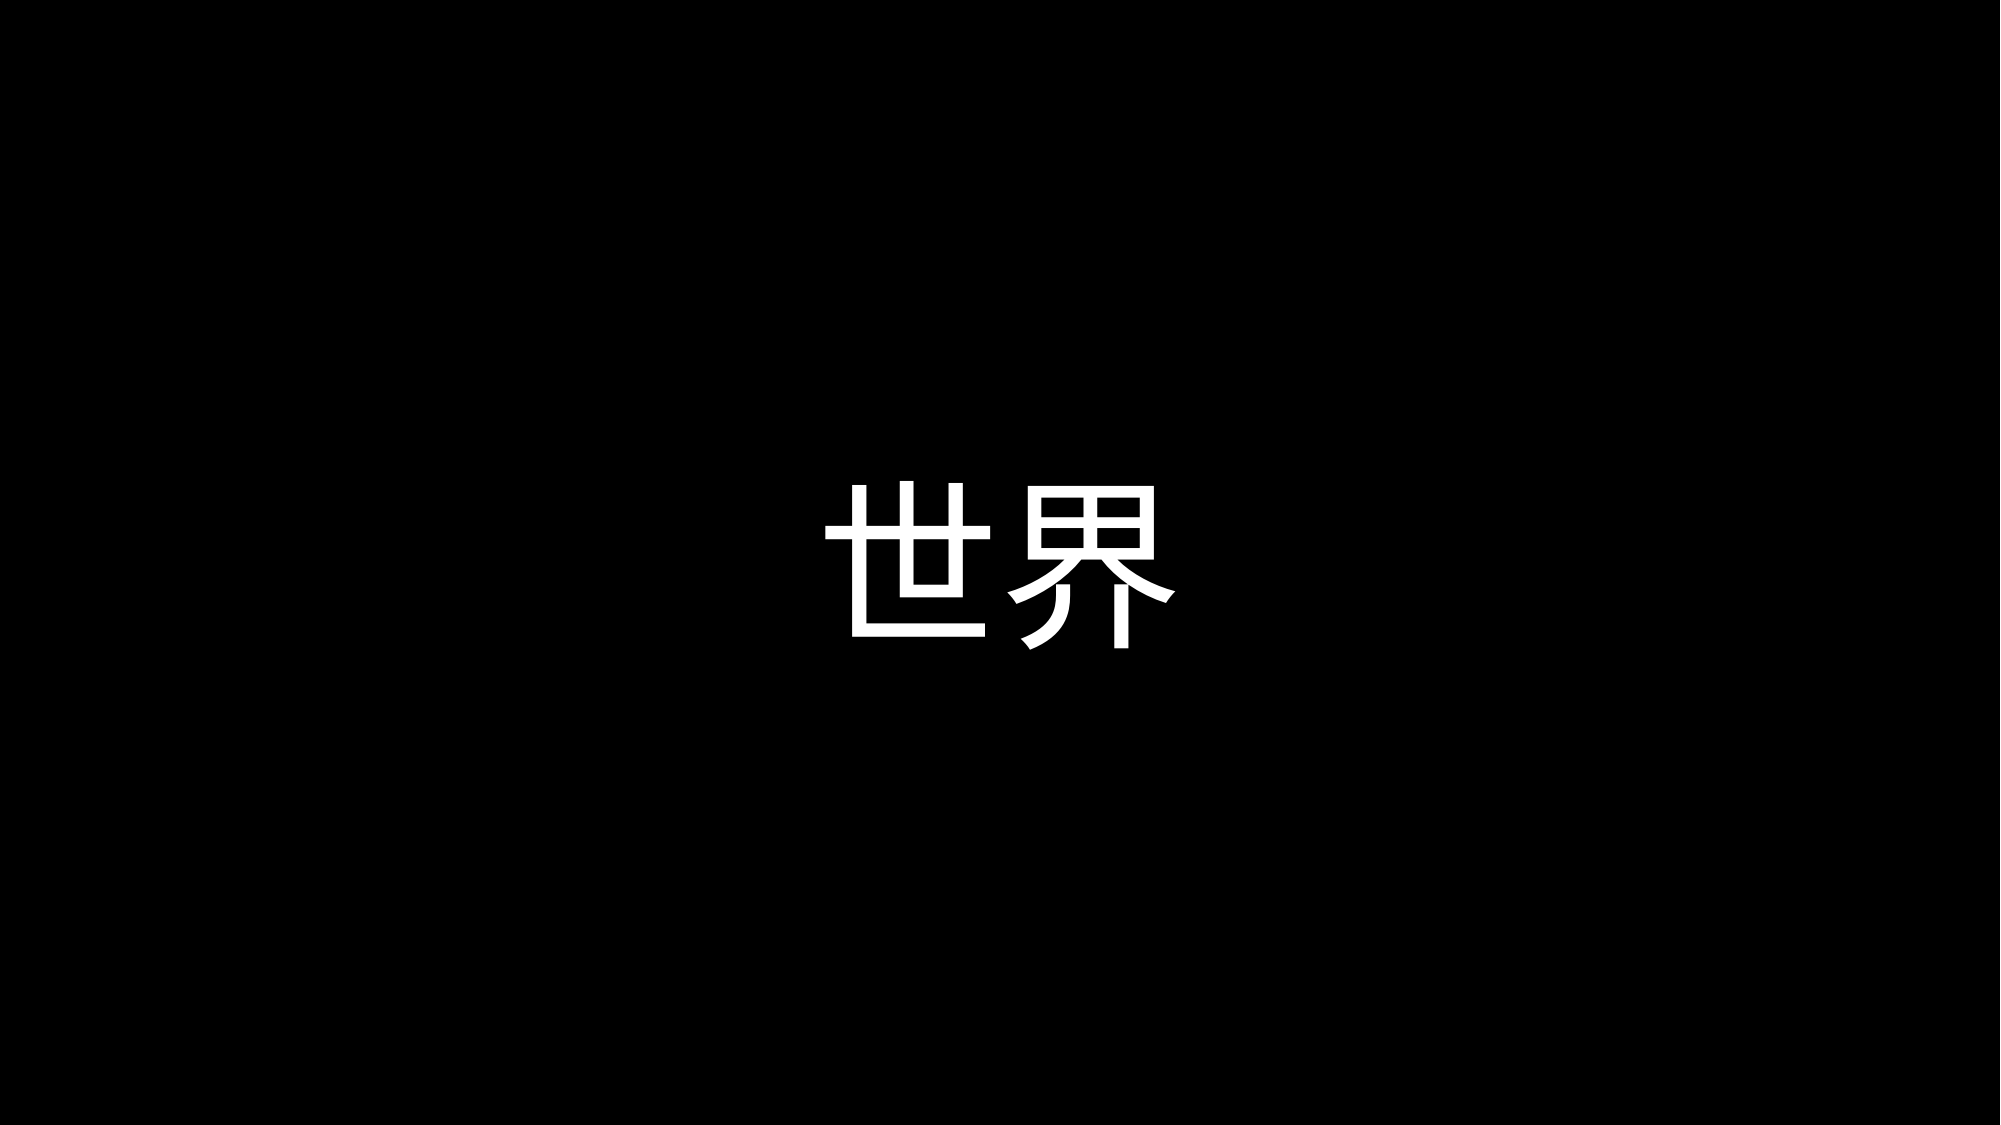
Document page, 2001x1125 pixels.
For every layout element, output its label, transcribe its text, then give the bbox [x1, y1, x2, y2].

text_box 世界 [647, 443, 1353, 679]
